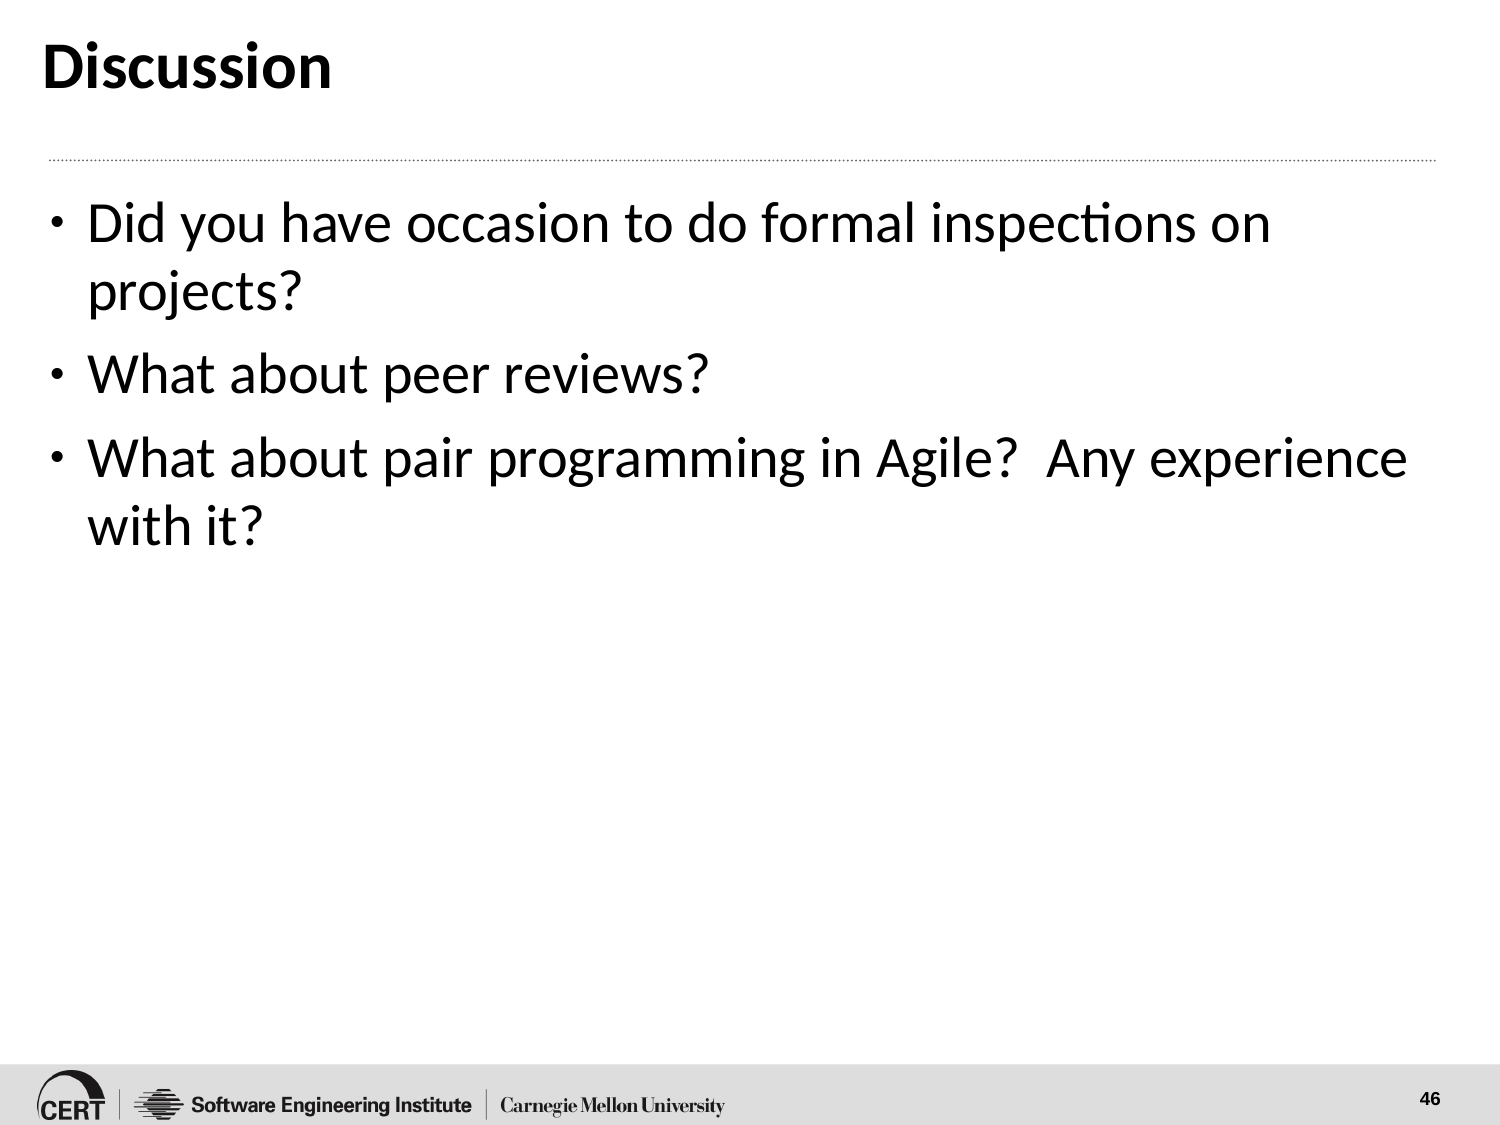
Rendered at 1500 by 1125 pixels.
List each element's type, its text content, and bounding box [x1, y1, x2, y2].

list Did you have occasion to do formal inspections on projects? What about peer reviews? What about pair programming in Agile? Any experience with it? [49, 187, 1438, 1001]
picture [37, 1069, 725, 1122]
title Discussion [42, 37, 1434, 155]
